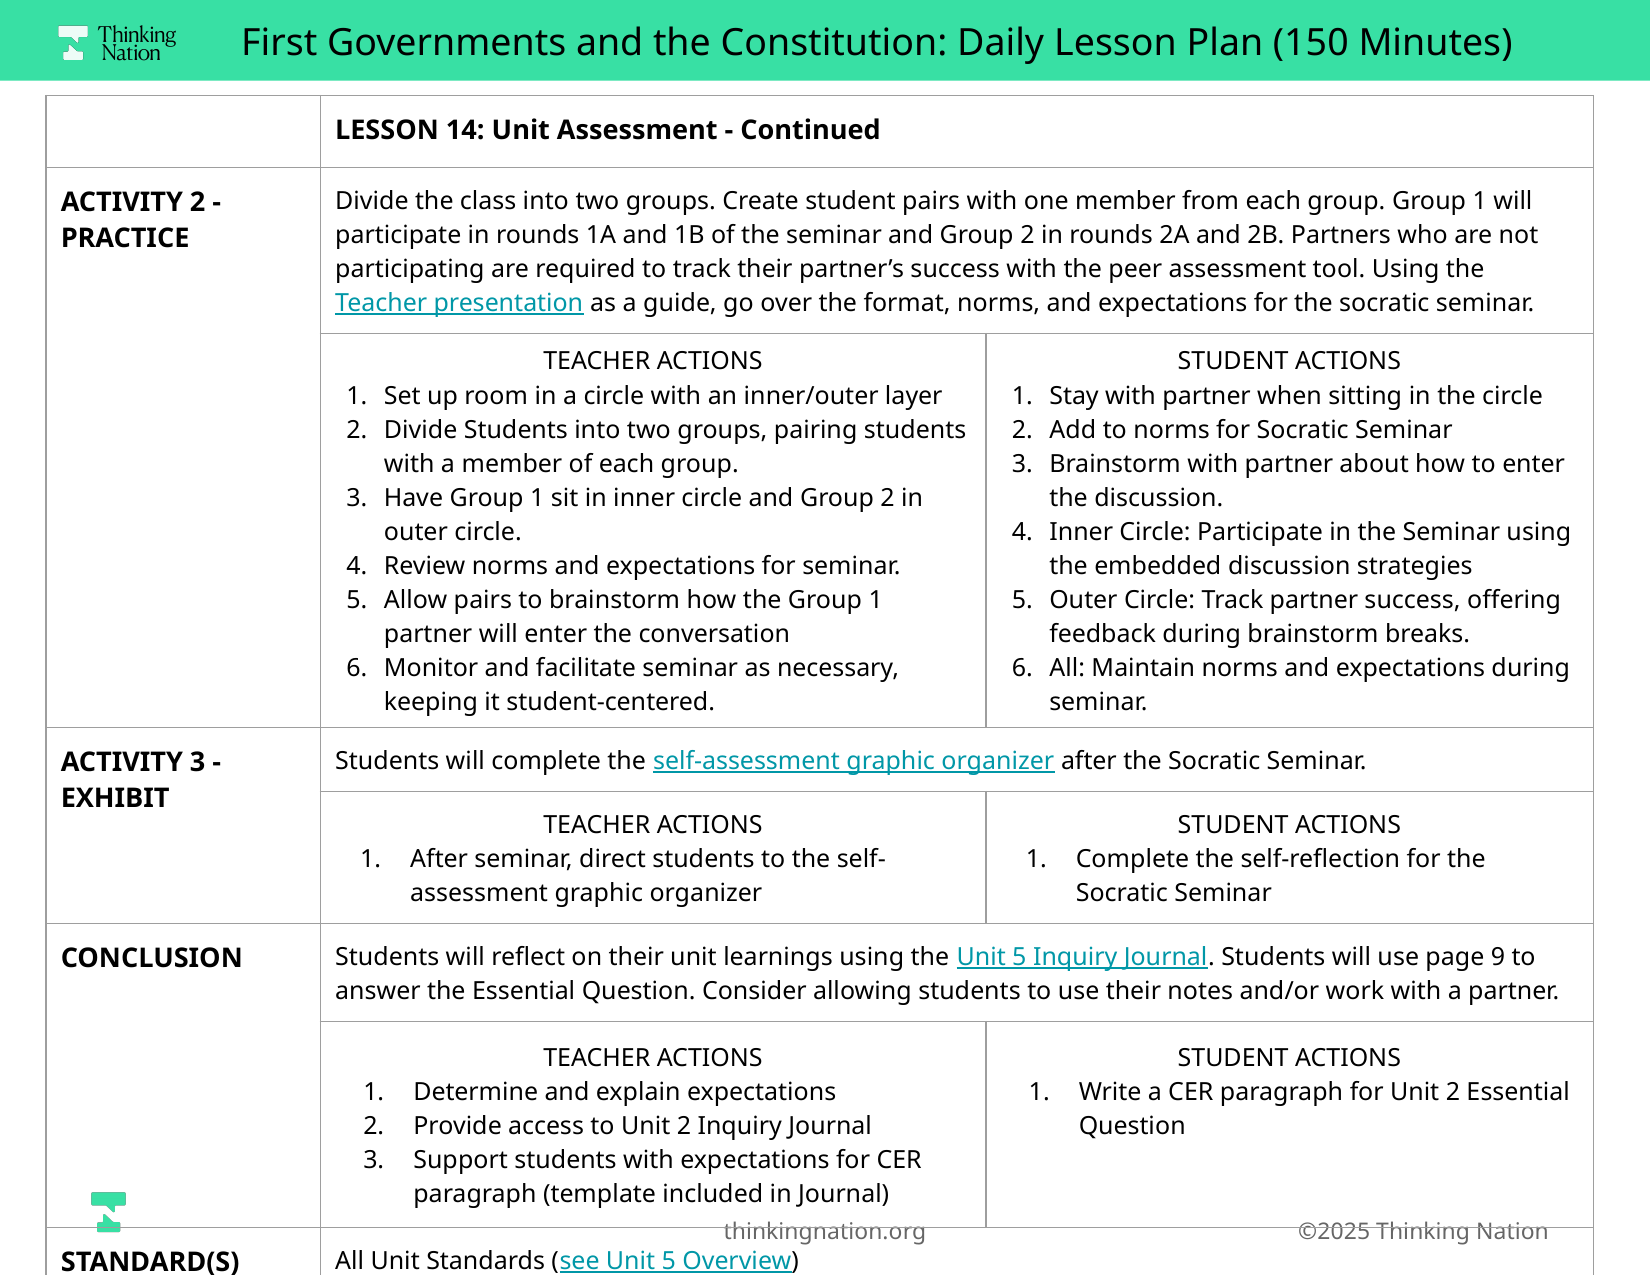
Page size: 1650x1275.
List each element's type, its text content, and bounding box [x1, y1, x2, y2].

table_cell ACTIVITY 2 - PRACTICE [47, 168, 320, 727]
table_cell STUDENT ACTIONS Stay with partner when sitting in the circle Add to norms for Socratic Seminar Brainstorm with partner about how to enter the discussion. Inner Circle: Participate in the Seminar using the embedded discussion strategies Outer Circle: Track partner success, offering feedback during brainstorm breaks. All: Maintain norms and expectations during seminar. [987, 334, 1593, 727]
table_cell TEACHER ACTIONS Determine and explain expectations Provide access to Unit 2 Inquiry Journal Support students with expectations for CER paragraph (template included in Journal) [321, 1022, 985, 1227]
table_cell Students will complete the self-assessment graphic organizer after the Socratic Seminar. [321, 728, 1593, 791]
table_cell Divide the class into two groups. Create student pairs with one member from each group. Group 1 will participate in rounds 1A and 1B of the seminar and Group 2 in rounds 2A and 2B. Partners who are not participating are required to track their partner’s success with the peer assessment tool. Using the Teacher presentation as a guide, go over the format, norms, and expectations for the socratic seminar. [321, 168, 1593, 333]
picture [45, 14, 180, 85]
table_cell STANDARD(S) [47, 1228, 320, 1275]
table_cell All Unit Standards (see Unit 5 Overview) [321, 1228, 1593, 1275]
table_header LESSON 14: Unit Assessment - Continued [321, 96, 1593, 167]
table_cell TEACHER ACTIONS After seminar, direct students to the self-assessment graphic organizer [321, 792, 985, 923]
table_cell Students will reflect on their unit learnings using the Unit 5 Inquiry Journal. Students will use page 9 to answer the Essential Question. Consider allowing students to use their notes and/or work with a partner. [321, 924, 1593, 1021]
table_cell STUDENT ACTIONS Complete the self-reflection for the Socratic Seminar [987, 792, 1593, 923]
table_header [47, 96, 320, 167]
table_cell CONCLUSION [47, 924, 320, 1227]
table_cell TEACHER ACTIONS Set up room in a circle with an inner/outer layer Divide Students into two groups, pairing students with a member of each group. Have Group 1 sit in inner circle and Group 2 in outer circle. Review norms and expectations for seminar. Allow pairs to brainstorm how the Group 1 partner will enter the conversation Monitor and facilitate seminar as necessary, keeping it student-centered. [321, 334, 985, 727]
table_cell STUDENT ACTIONS Write a CER paragraph for Unit 2 Essential Question [987, 1022, 1593, 1227]
picture [80, 1184, 136, 1240]
text_box First Governments and the Constitution: Daily Lesson Plan (150 Minutes) [0, 0, 1650, 81]
table_cell ACTIVITY 3 - EXHIBIT [47, 728, 320, 923]
